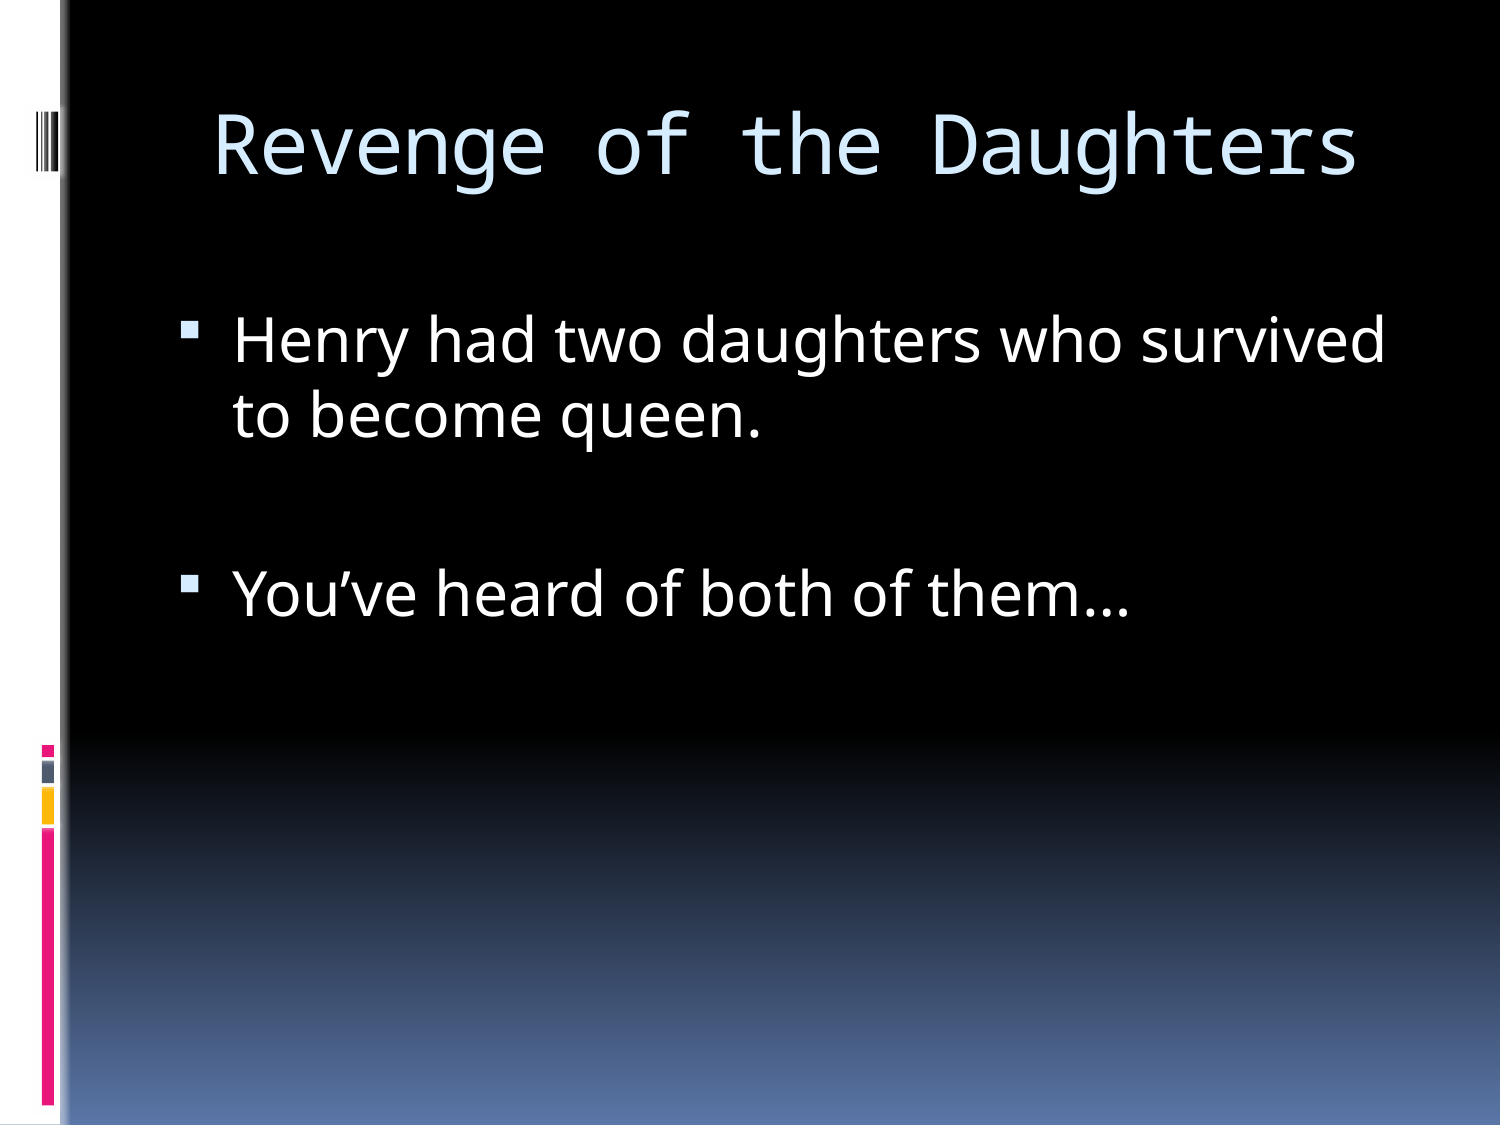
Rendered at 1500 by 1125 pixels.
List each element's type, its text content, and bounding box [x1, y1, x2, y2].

list Henry had two daughters who survived to become queen. You’ve heard of both of them… [150, 292, 1425, 1043]
title Revenge of the Daughters [150, 83, 1425, 234]
